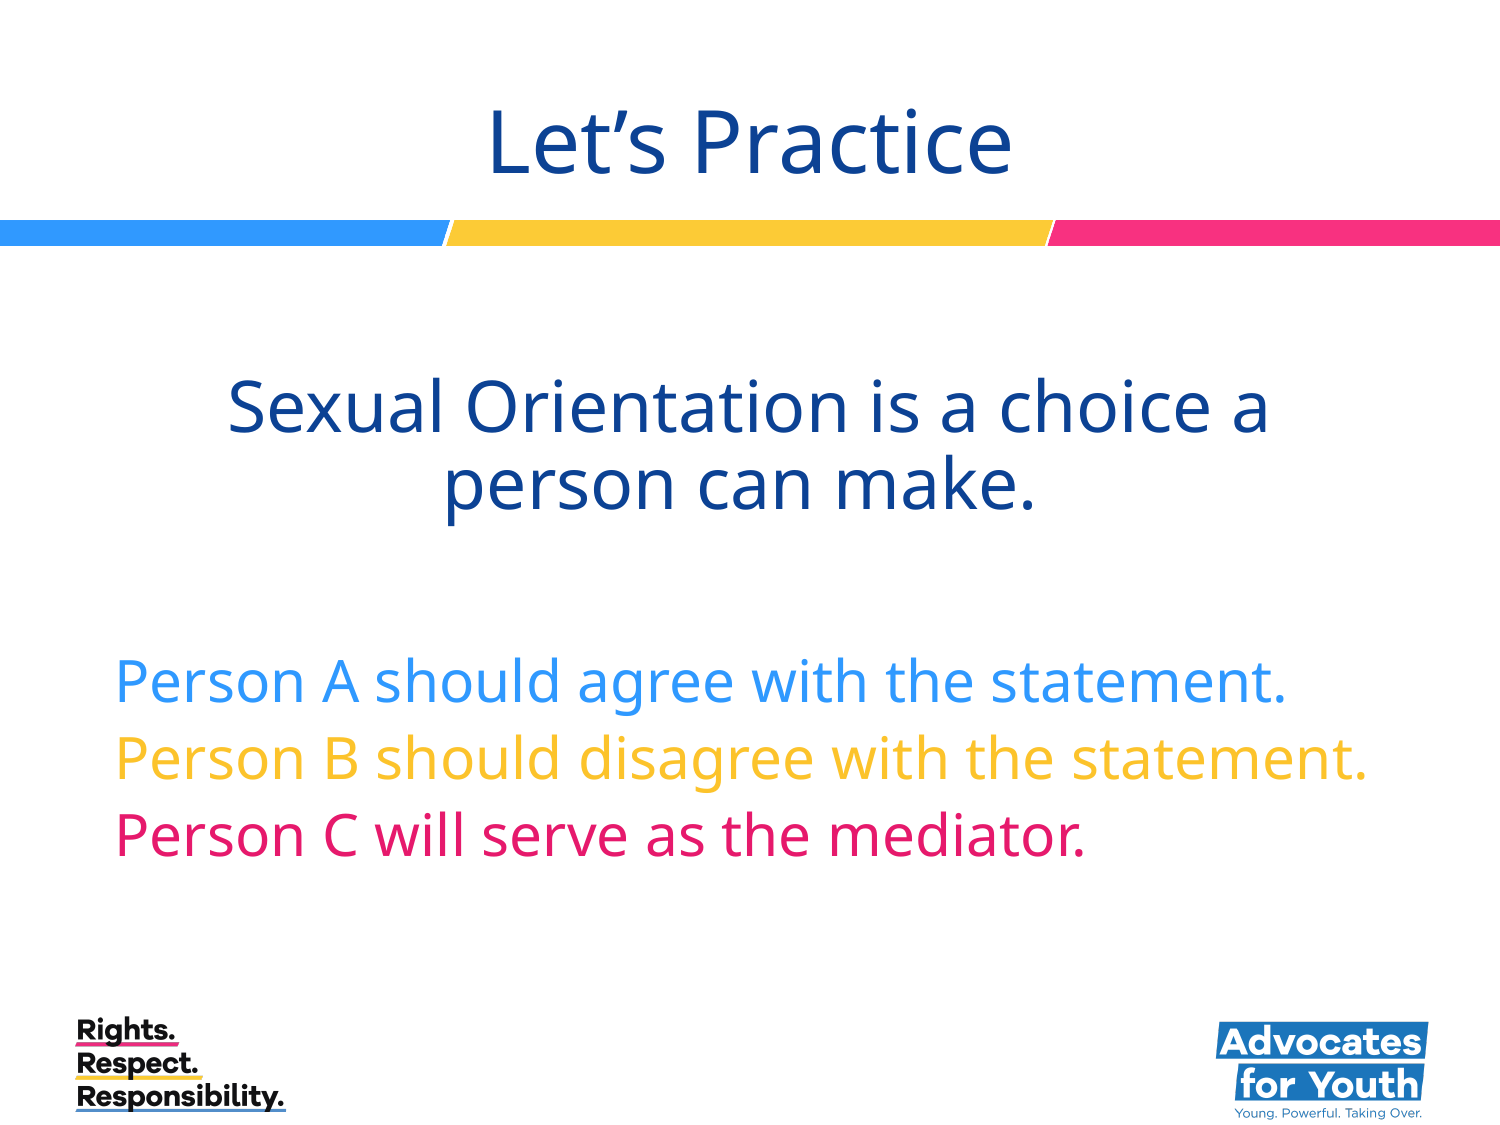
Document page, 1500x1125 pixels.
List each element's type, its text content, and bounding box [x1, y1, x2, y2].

title Let’s Practice [75, 45, 1425, 233]
list Sexual Orientation is a choice a person can make. Person A should agree with the statement. Person B should disagree with the statement. Person C will serve as the mediator. [103, 365, 1397, 901]
picture [0, 207, 1500, 258]
